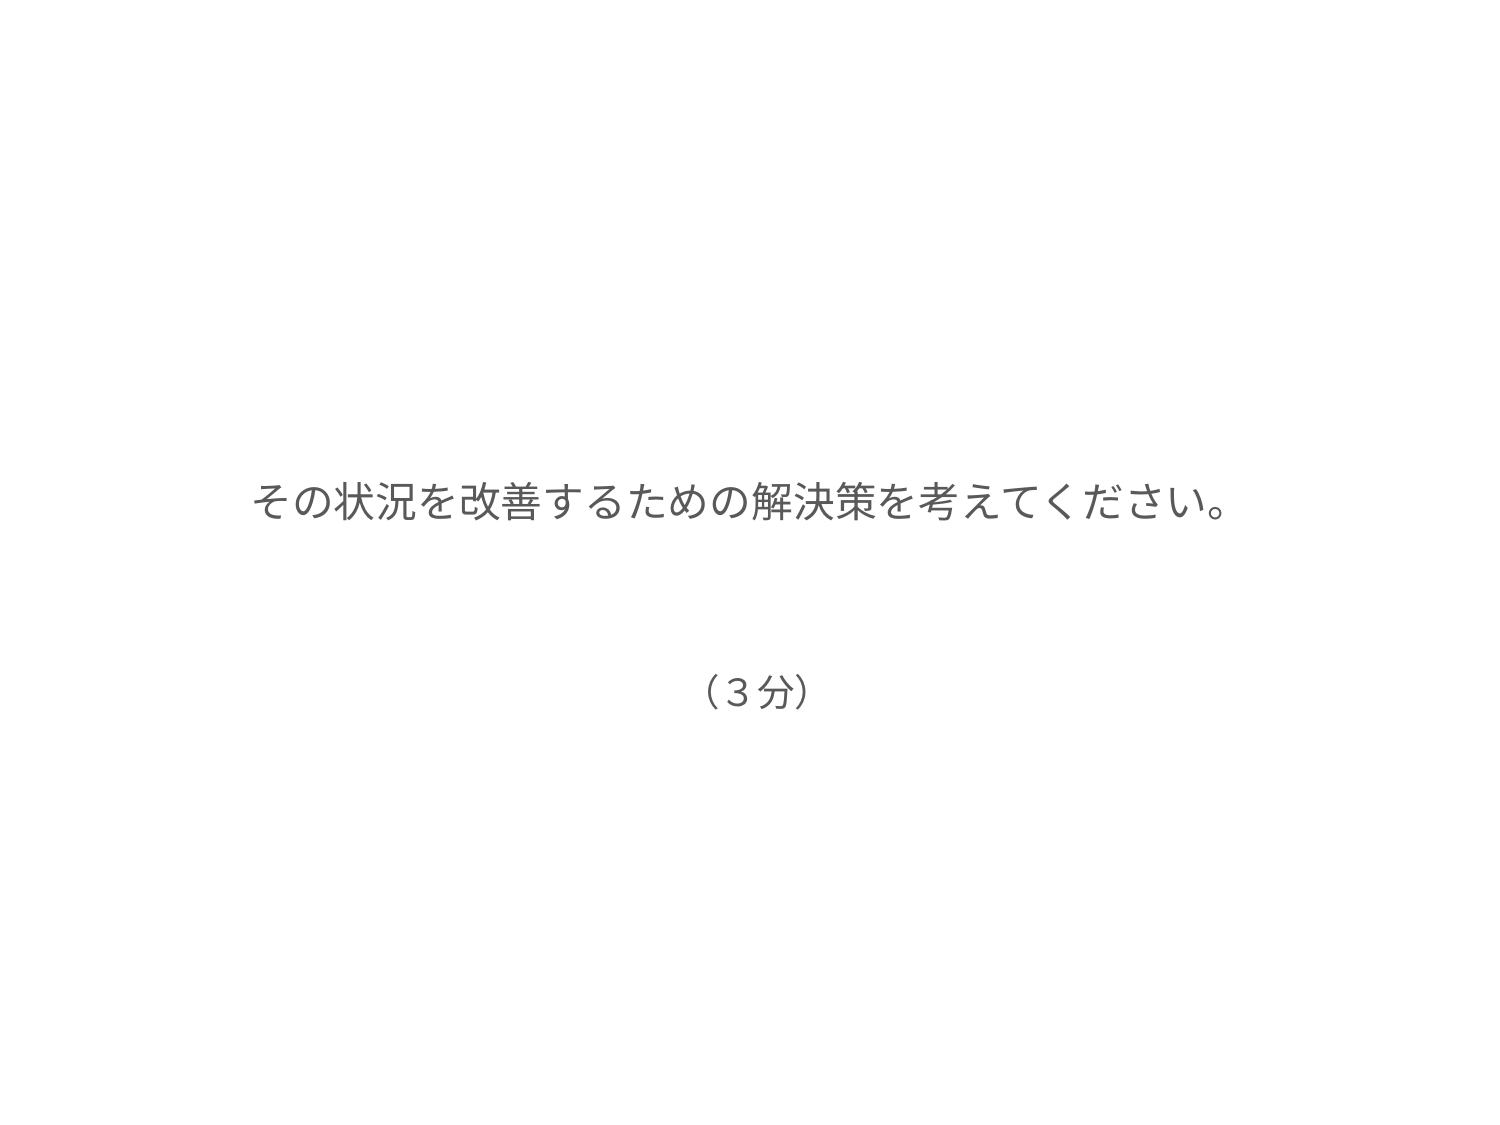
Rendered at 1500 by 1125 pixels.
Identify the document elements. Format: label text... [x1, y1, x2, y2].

text_box その状況を改善するための解決策を考えてください。 [235, 468, 1265, 533]
text_box （３分） [667, 662, 847, 722]
